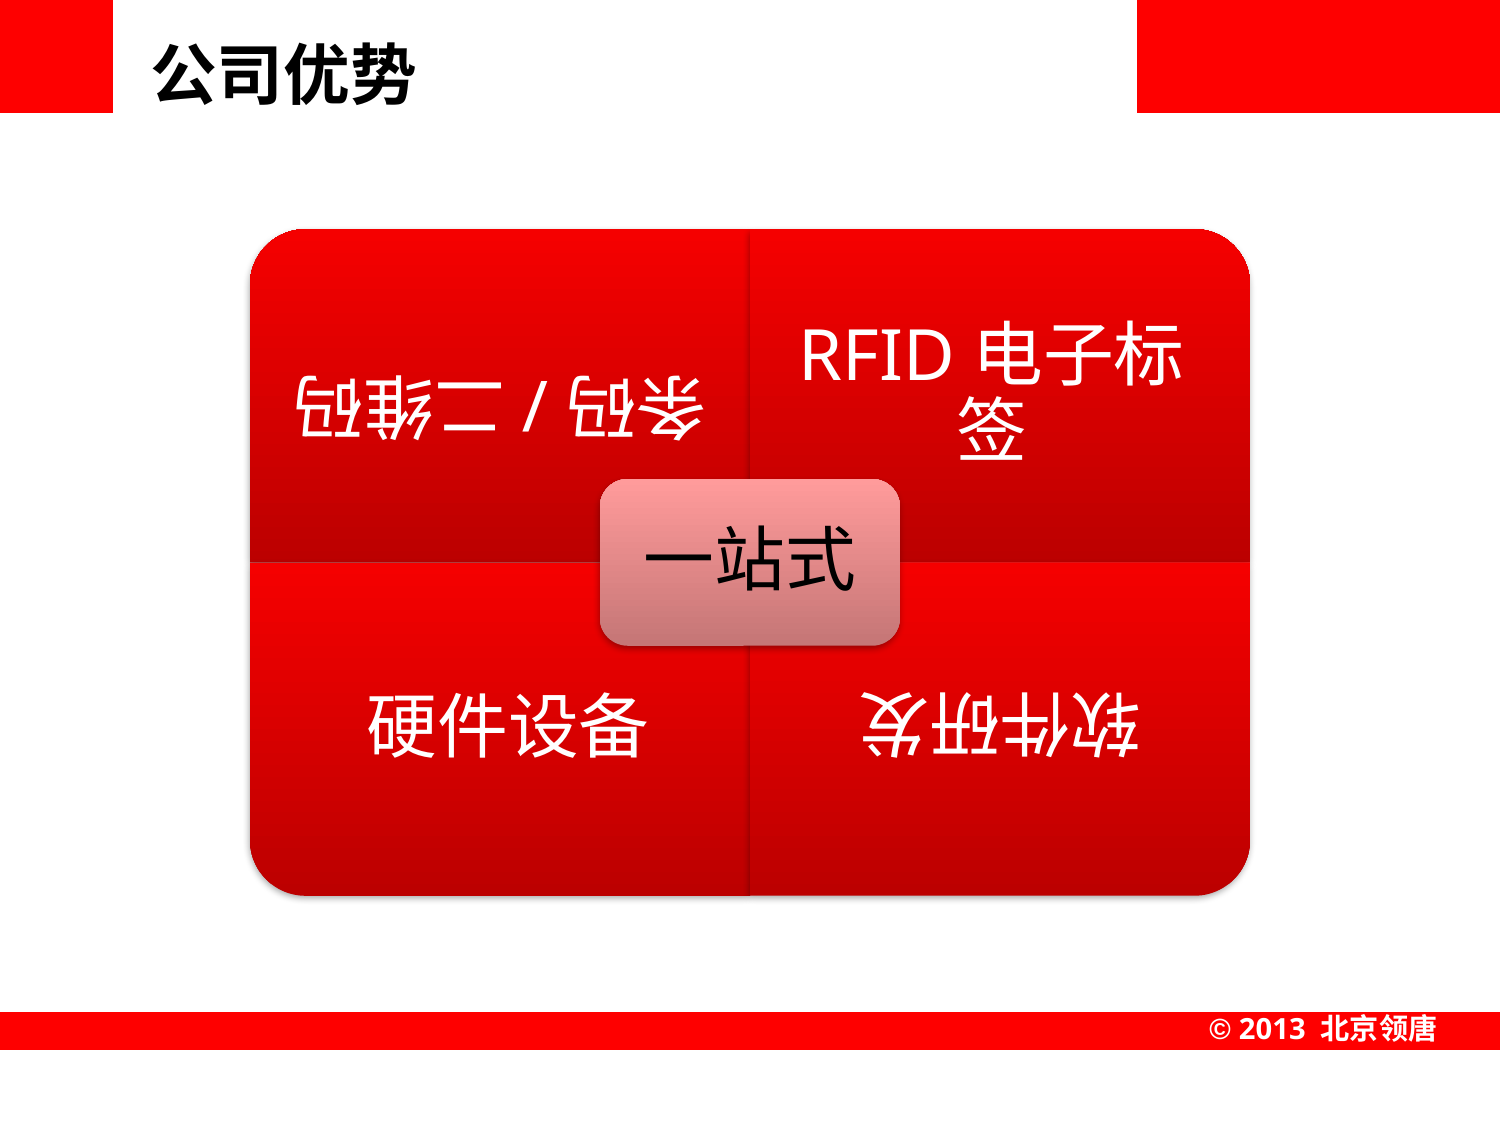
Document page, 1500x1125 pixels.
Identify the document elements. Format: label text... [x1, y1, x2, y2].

title 公司优势 [149, 32, 1113, 188]
picture [1137, 0, 1500, 113]
picture [0, 1012, 1500, 1050]
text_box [249, 228, 1251, 897]
picture [0, 0, 113, 113]
